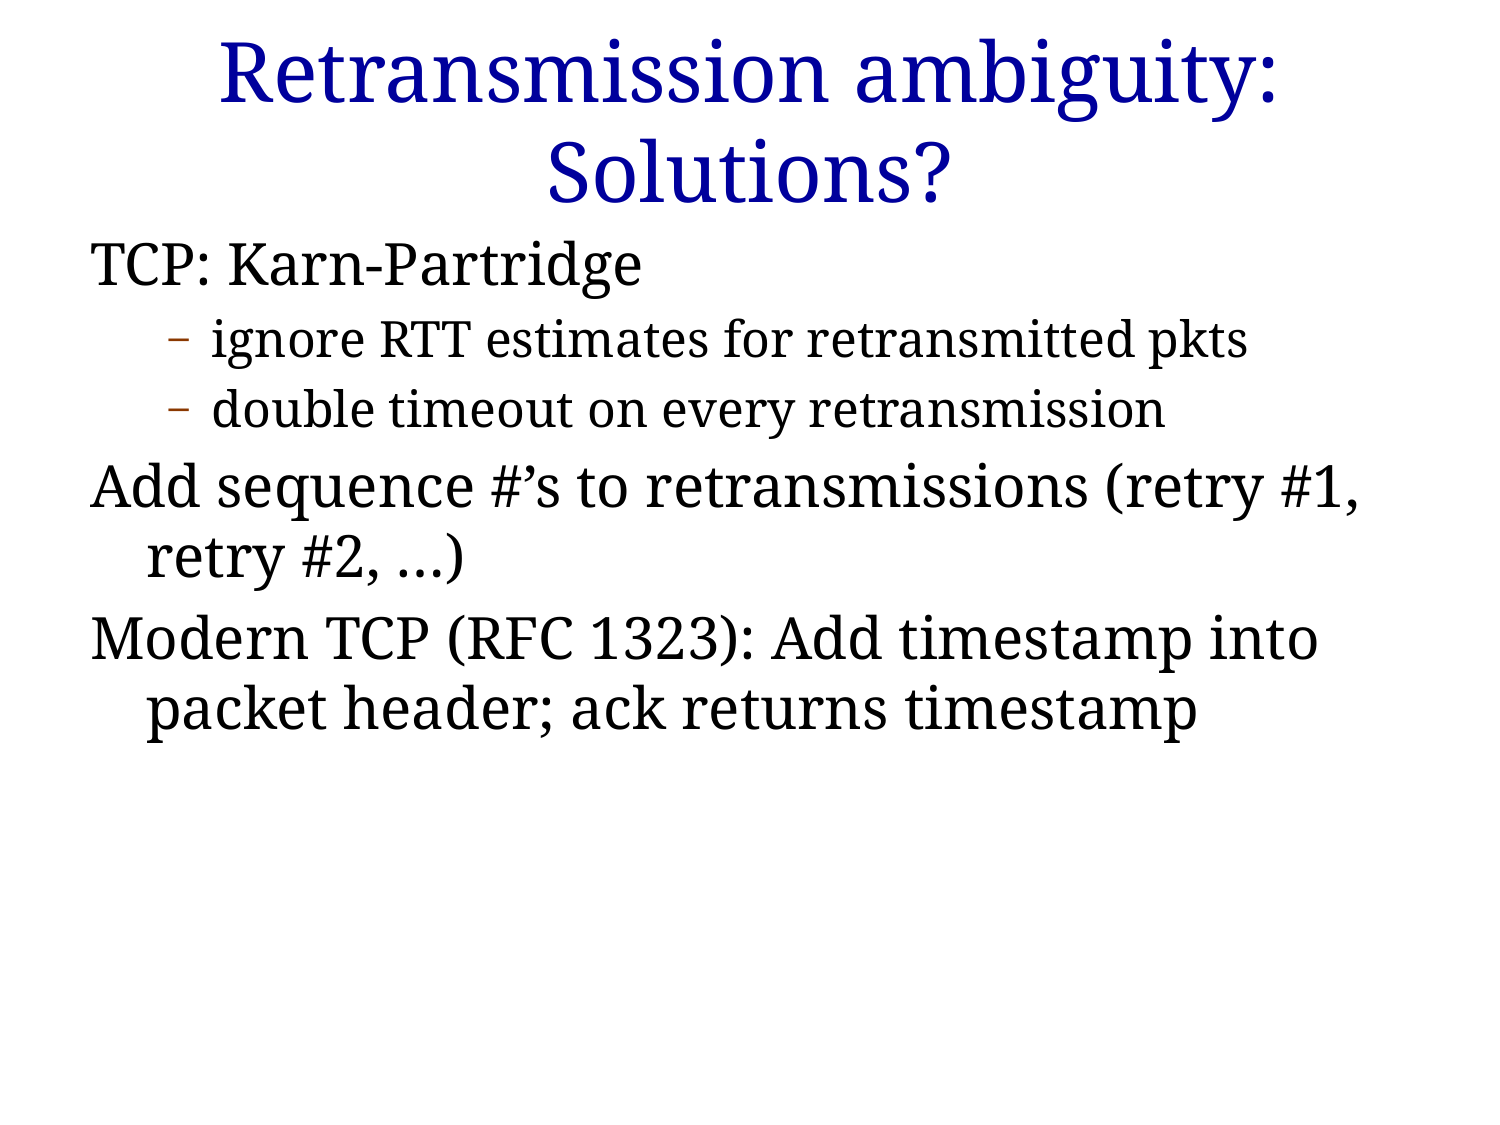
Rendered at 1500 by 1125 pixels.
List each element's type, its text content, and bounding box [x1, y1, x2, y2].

title Retransmission ambiguity: Solutions? [74, 47, 1426, 191]
list TCP: Karn-Partridge ignore RTT estimates for retransmitted pkts double timeout on every retransmission Add sequence #’s to retransmissions (retry #1, retry #2, …) Modern TCP (RFC 1323): Add timestamp into packet header; ack returns timestamp [74, 219, 1426, 963]
